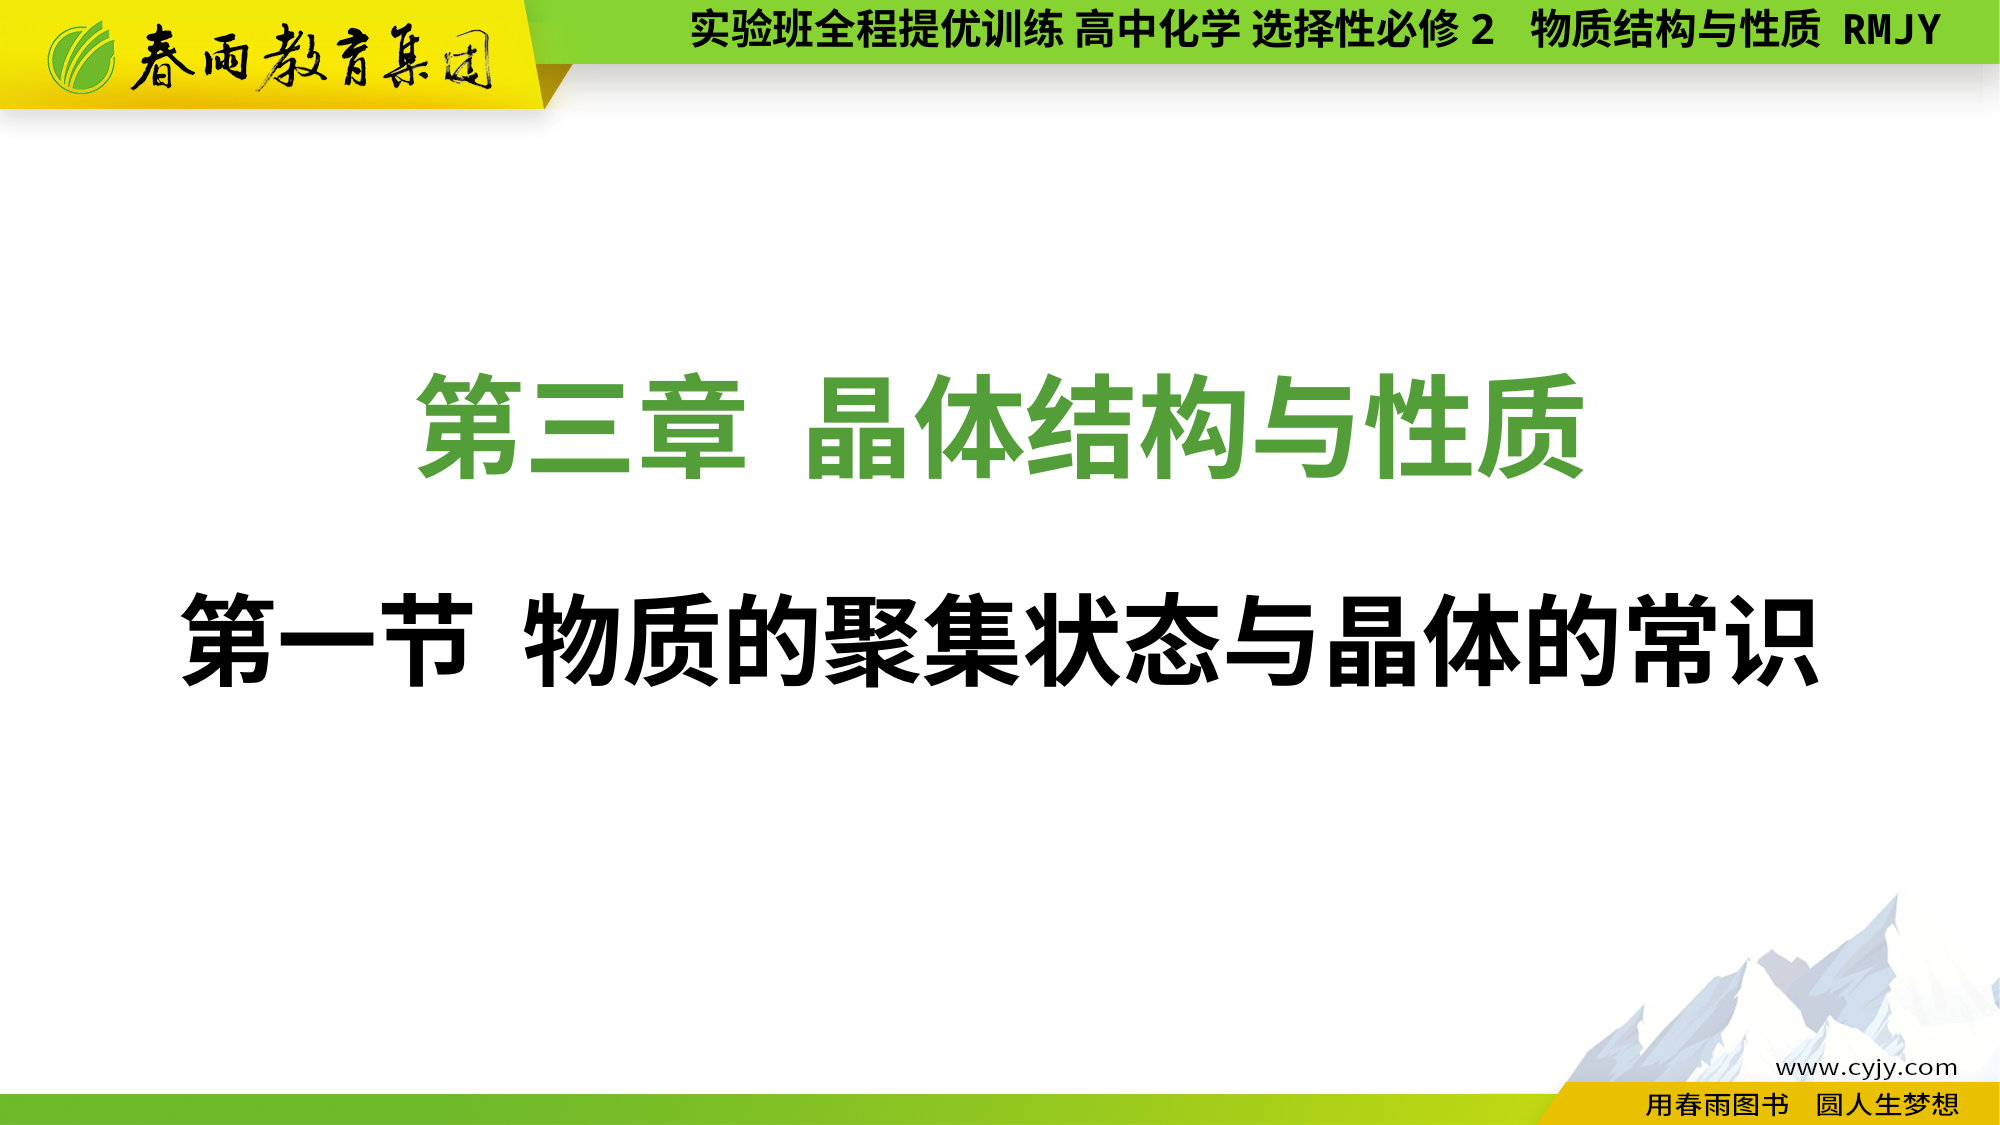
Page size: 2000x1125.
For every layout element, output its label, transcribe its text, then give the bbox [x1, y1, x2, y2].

text_box 第一节 物质的聚集状态与晶体的常识 [54, 511, 1946, 706]
text_box 第三章 晶体结构与性质 [54, 282, 1946, 500]
picture [0, 0, 2000, 1125]
